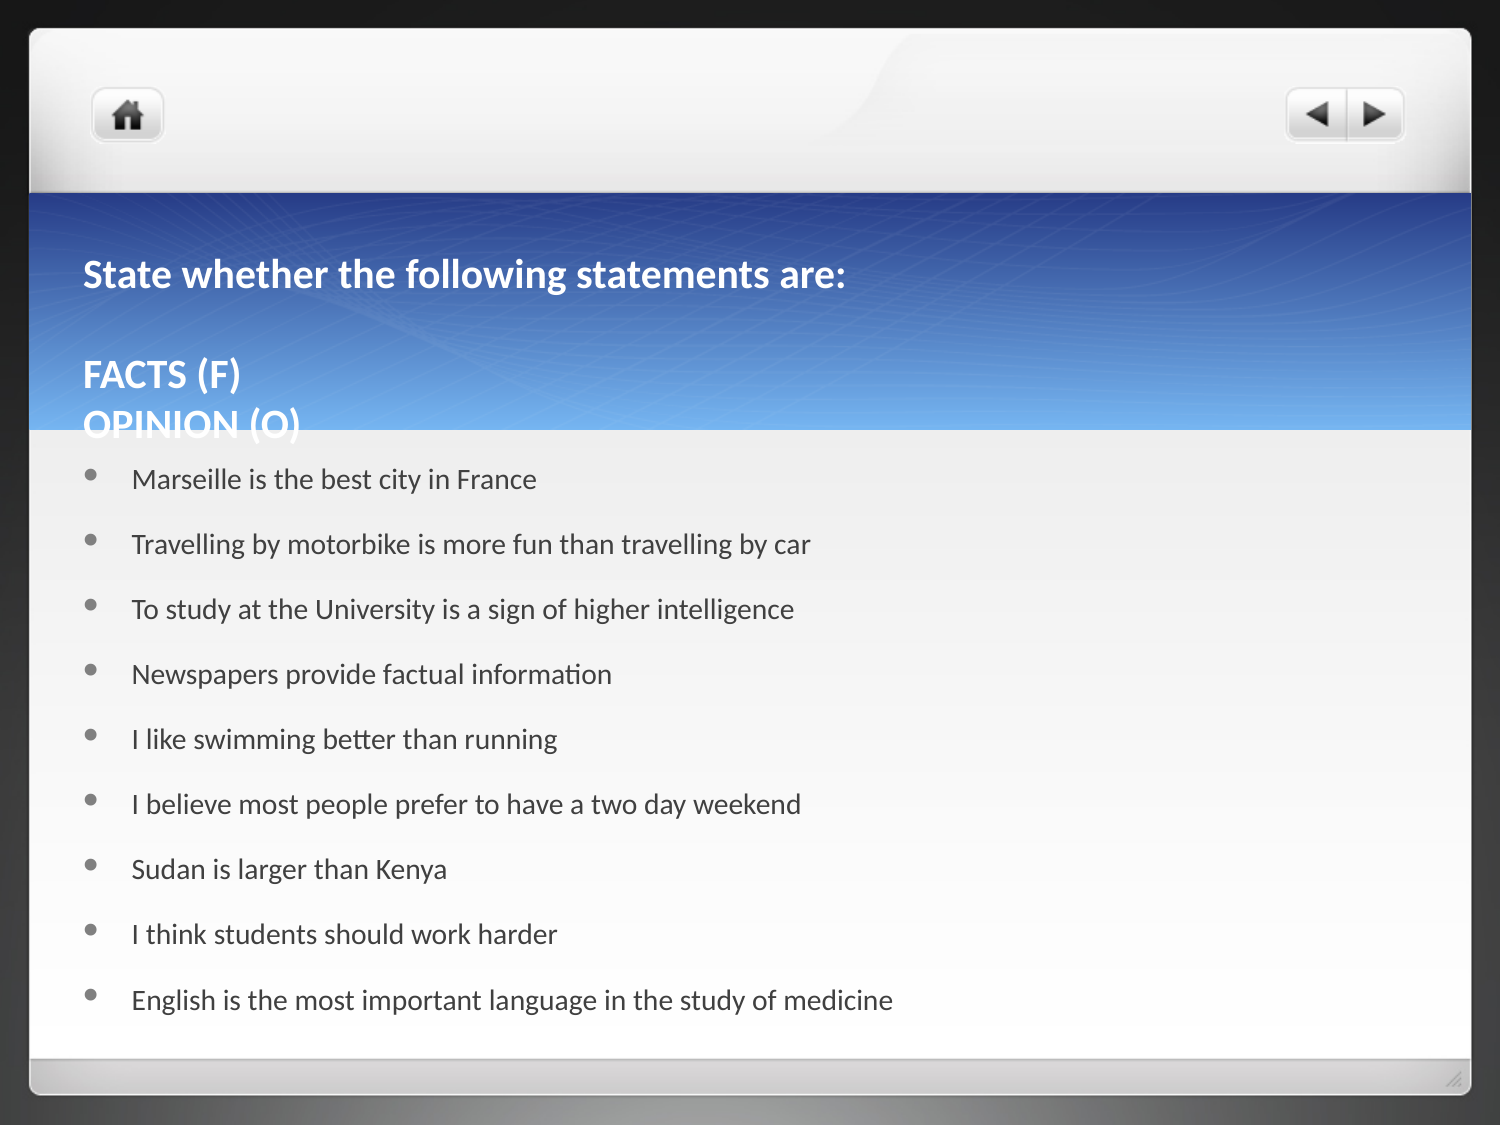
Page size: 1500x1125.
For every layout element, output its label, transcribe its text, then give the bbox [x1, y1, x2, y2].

list Marseille is the best city in France Travelling by motorbike is more fun than travelling by car To study at the University is a sign of higher intelligence Newspapers provide factual information I like swimming better than running I believe most people prefer to have a two day weekend Sudan is larger than Kenya I think students should work harder English is the most important language in the study of medicine [68, 452, 1432, 1025]
title State whether the following statements are: FACTS (F) OPINION (O) [68, 238, 1432, 427]
picture [0, 0, 1500, 1125]
